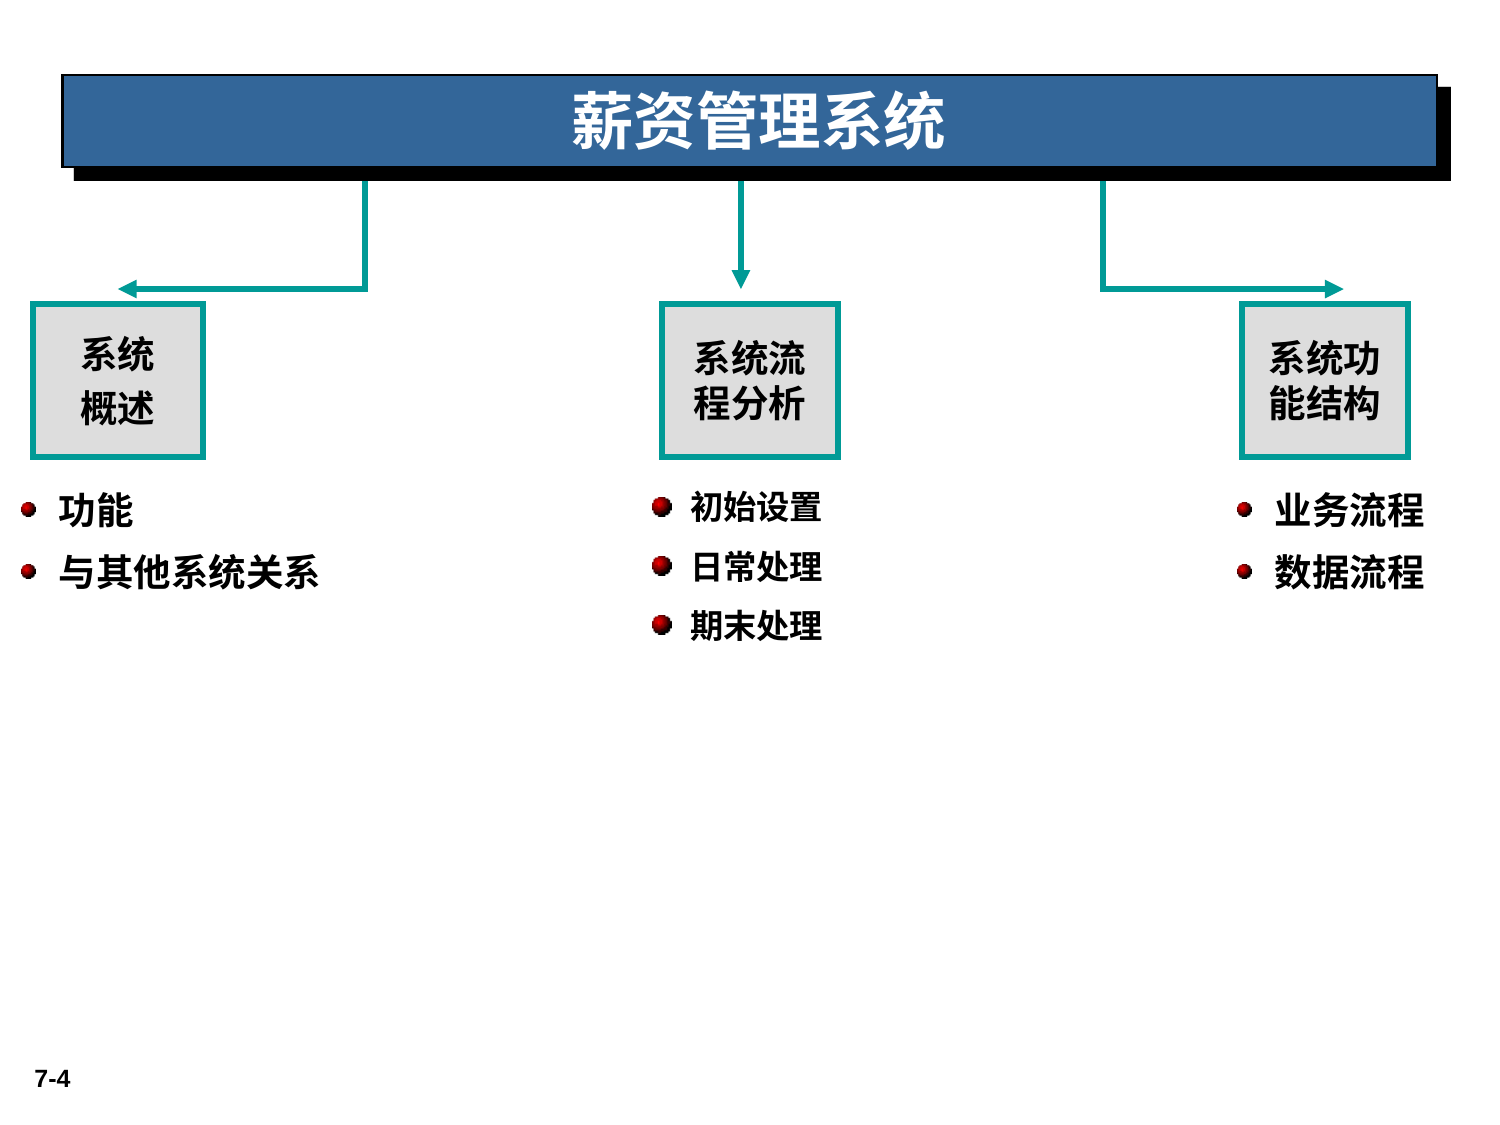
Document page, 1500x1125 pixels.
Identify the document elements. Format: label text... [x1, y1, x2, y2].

picture [21, 502, 36, 517]
text_box 薪资管理系统 [62, 75, 290, 167]
text_box 初始设置 日常处理 期末处理 [638, 462, 946, 1026]
text_box 系统功能结构 [1241, 303, 1409, 457]
text_box 业务流程 数据流程 [1222, 462, 1500, 1025]
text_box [295, 0, 435, 467]
text_box 功能 与其他系统关系 [6, 462, 365, 900]
text_box 系统 概述 [33, 303, 203, 457]
text_box [1174, 462, 1475, 875]
picture [652, 556, 672, 576]
text_box 薪资管理系统 [438, 75, 1028, 167]
text_box 薪资管理系统 [1178, 75, 1438, 167]
picture [652, 615, 672, 635]
picture [652, 497, 672, 517]
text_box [1033, 0, 1173, 461]
picture [21, 564, 36, 579]
text_box 系统流程分析 [662, 303, 838, 457]
